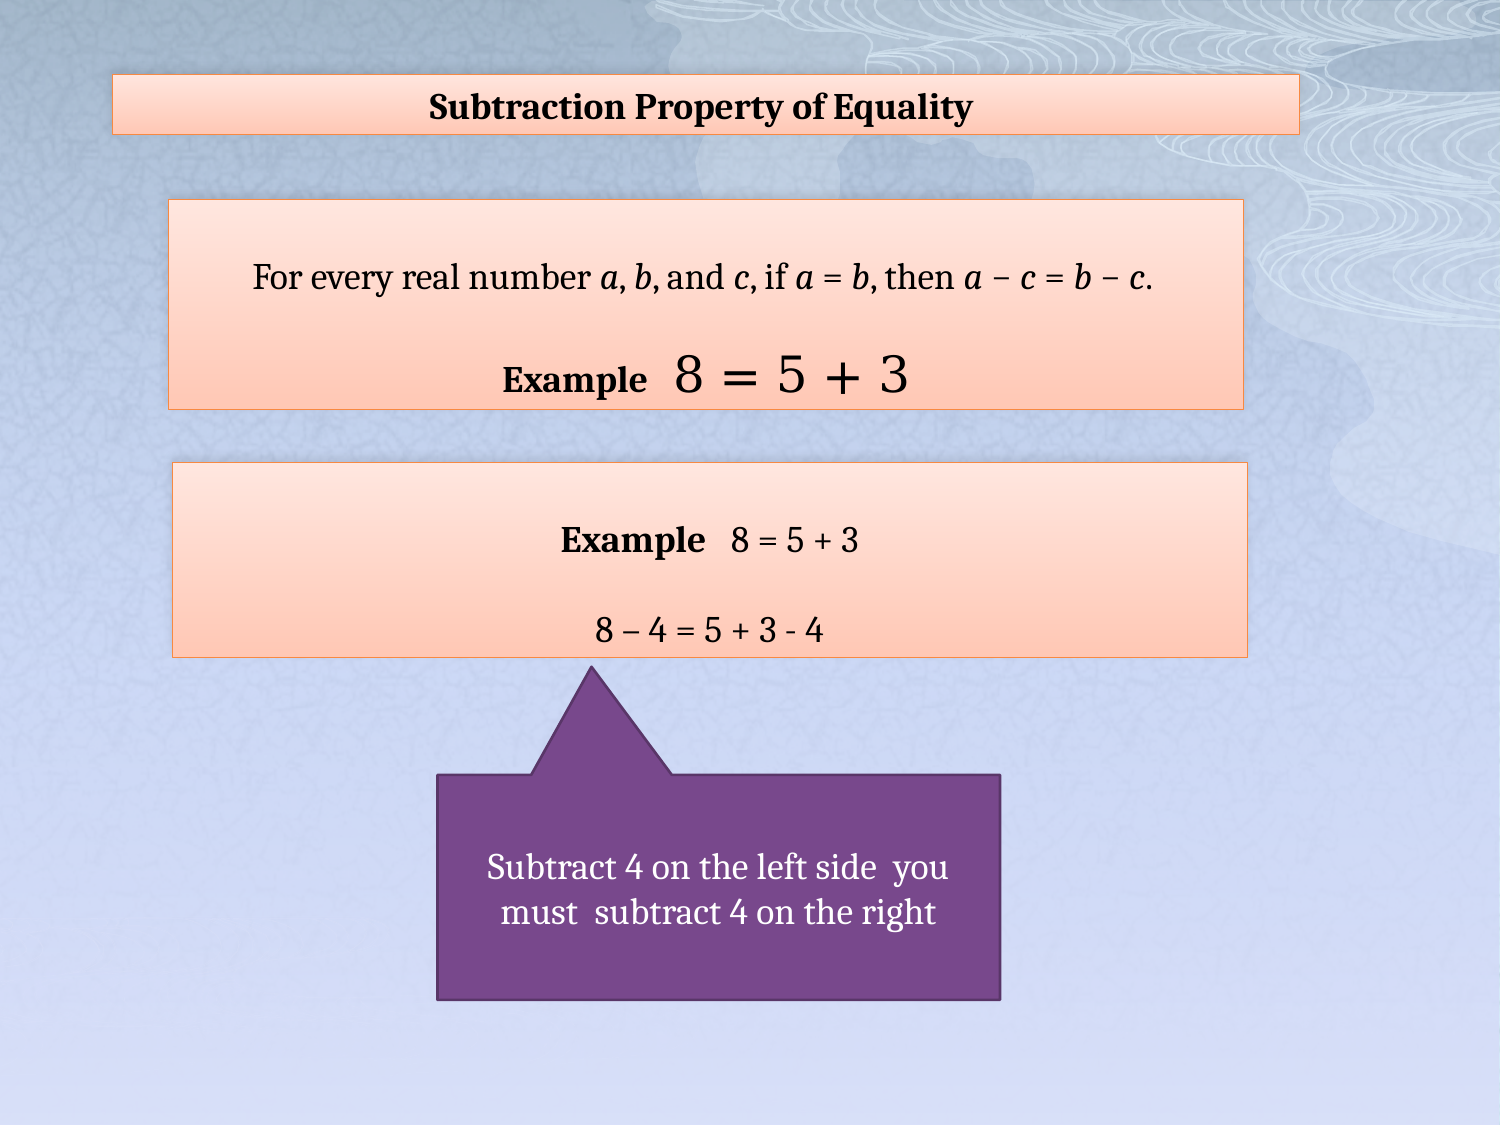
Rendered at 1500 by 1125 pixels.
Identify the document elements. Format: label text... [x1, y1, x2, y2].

text_box Subtraction Property of Equality [112, 74, 1300, 135]
text_box Subtract 4 on the left side you must subtract 4 on the right [436, 665, 1002, 1002]
text_box For every real number a, b, and c, if a = b, then a − c = b − c. Example 8 = 5 + 3 [168, 199, 1244, 410]
text_box Example 8 = 5 + 3 8 – 4 = 5 + 3 - 4 [172, 462, 1248, 658]
